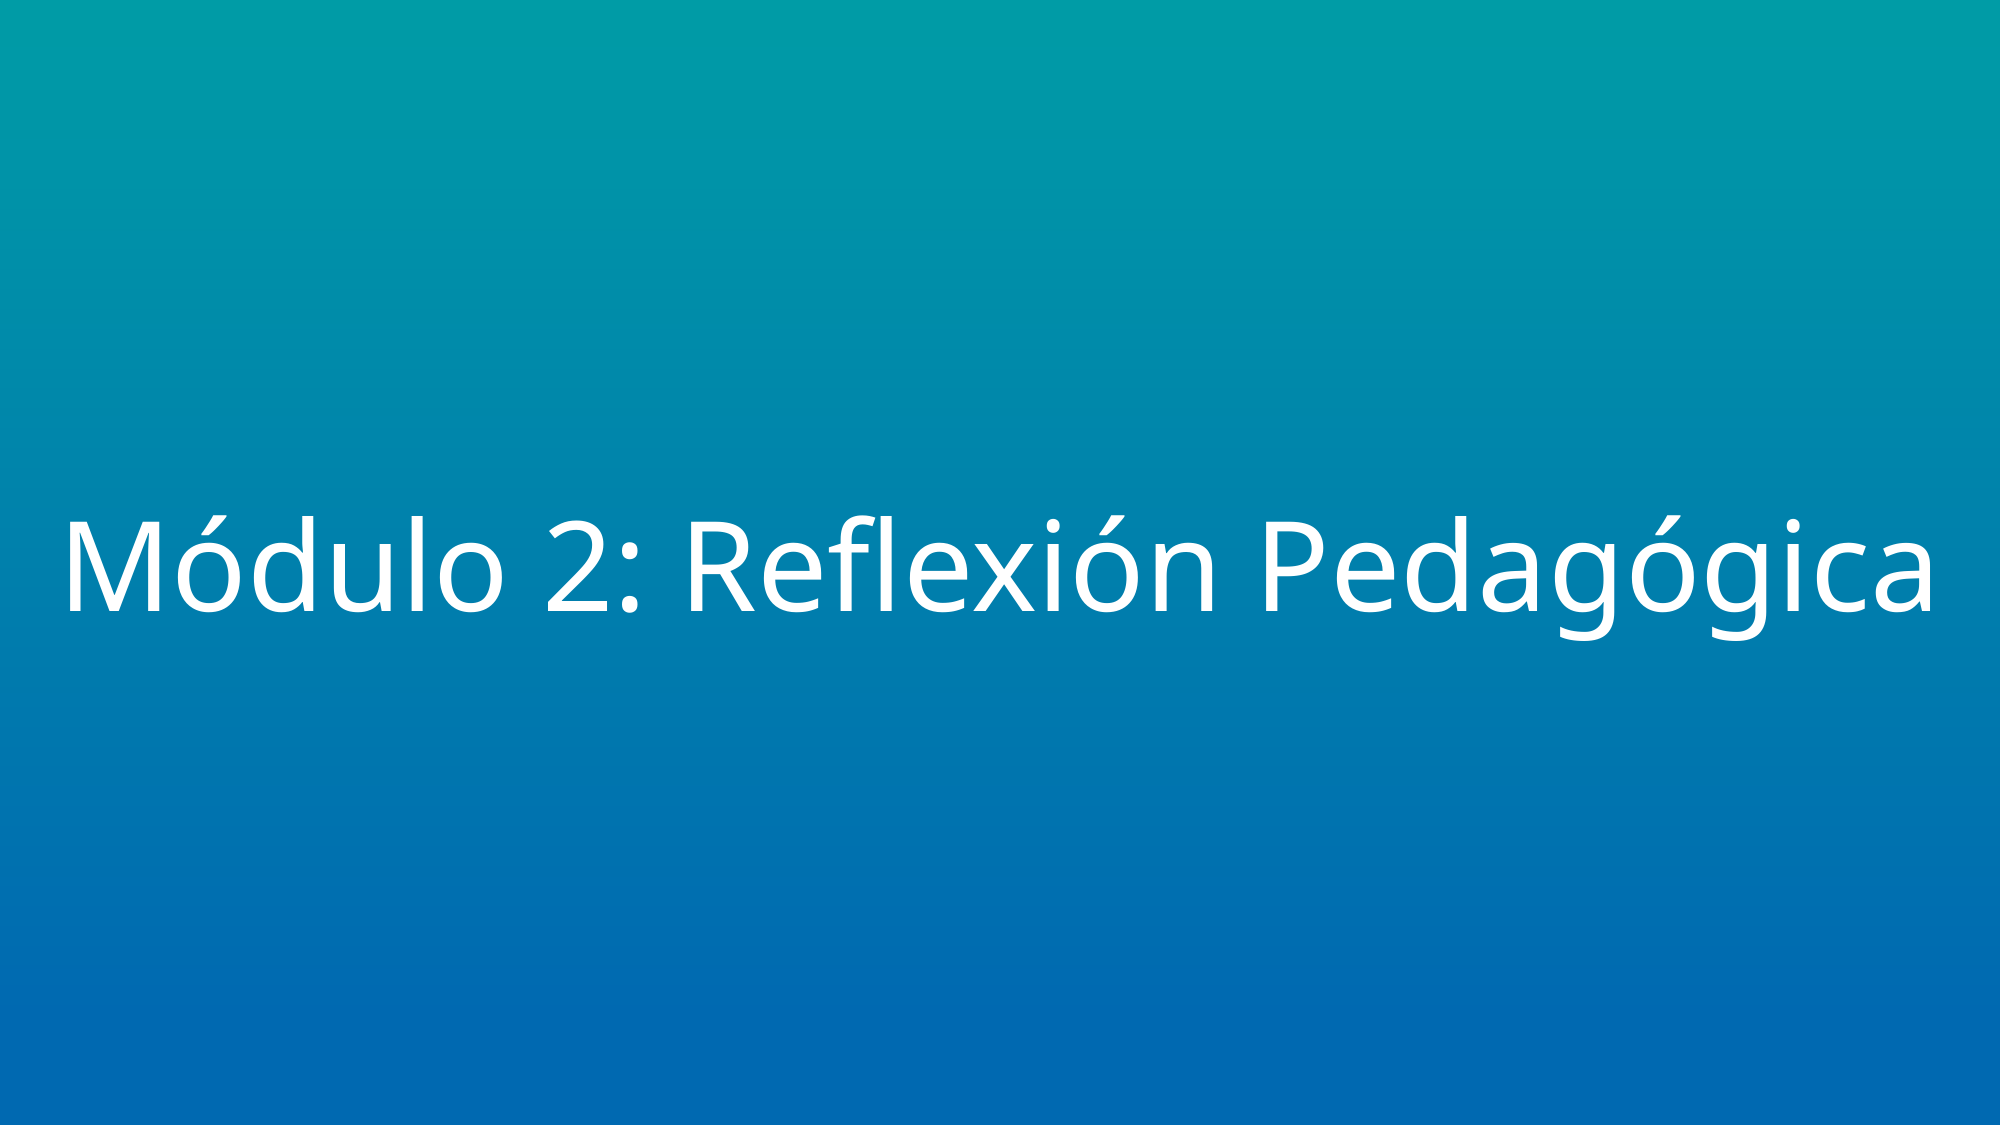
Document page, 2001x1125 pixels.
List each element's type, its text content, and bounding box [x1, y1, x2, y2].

text_box Módulo 2: Reflexión Pedagógica [0, 479, 2000, 644]
